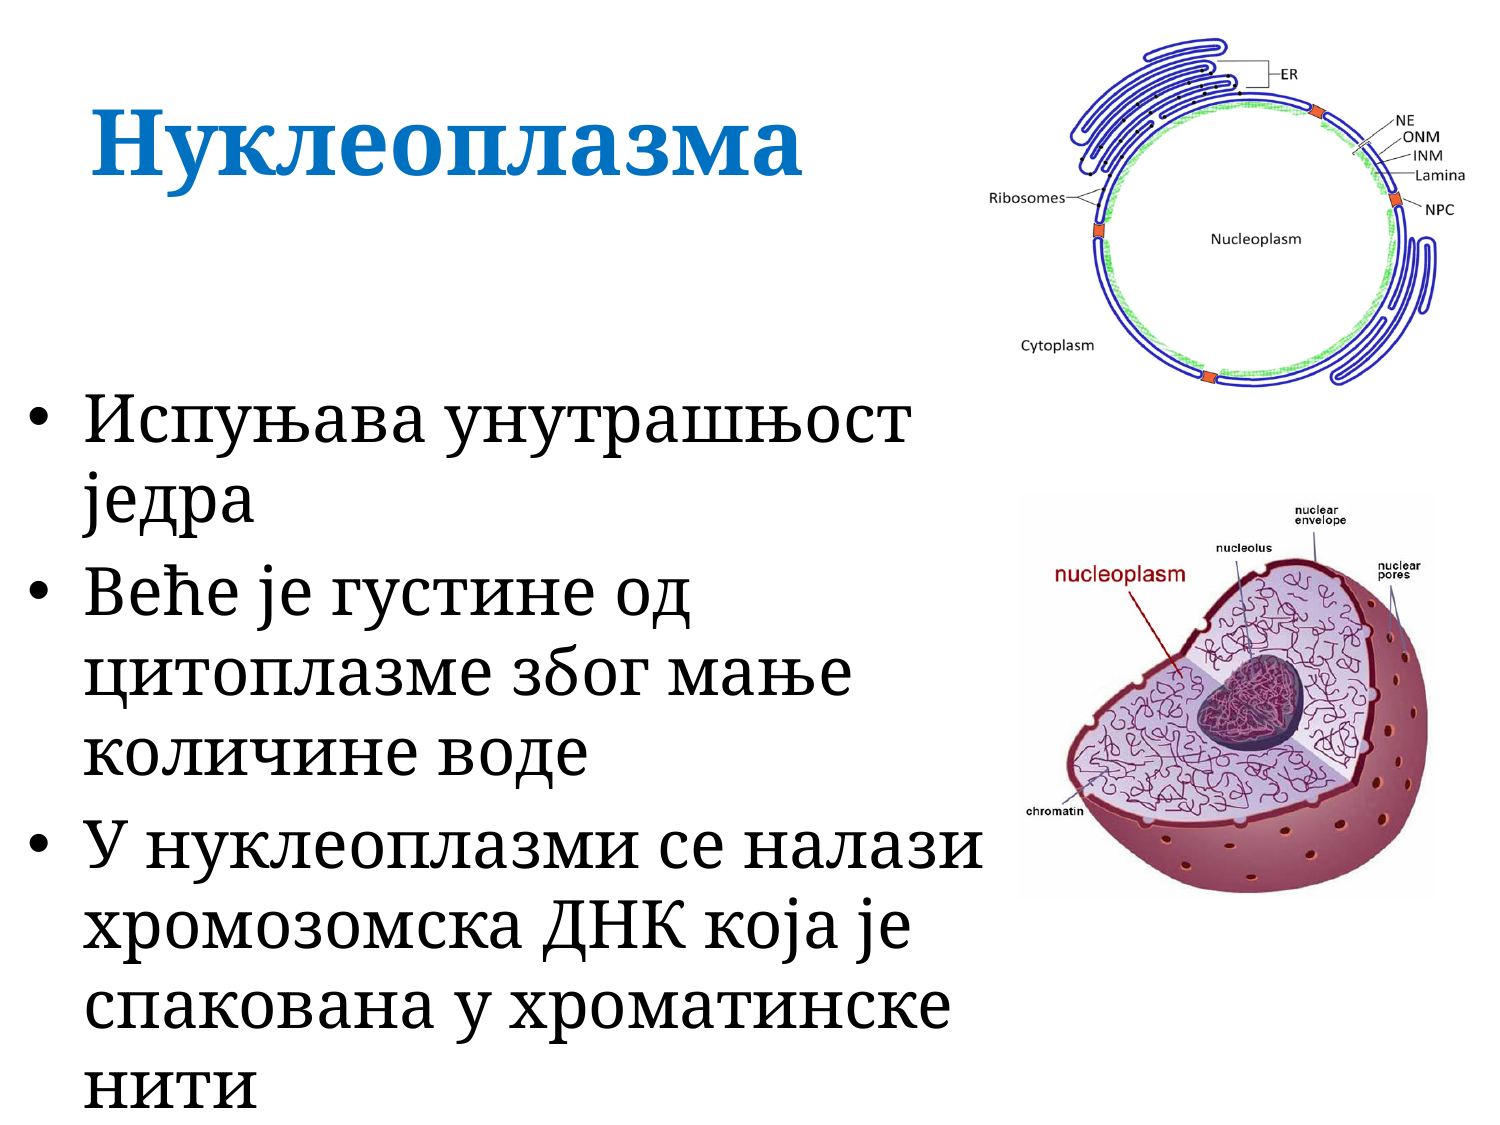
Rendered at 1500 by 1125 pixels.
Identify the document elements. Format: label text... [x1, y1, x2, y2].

title Нуклеоплазма [75, 45, 984, 233]
list Испуњава унутрашњост једра Веће је густине од цитоплазме због мање количине воде У нуклеоплазми се налази хромозомска ДНК која је спакована у хроматинске нити [12, 275, 1063, 955]
picture [1017, 494, 1436, 901]
picture [989, 37, 1465, 388]
